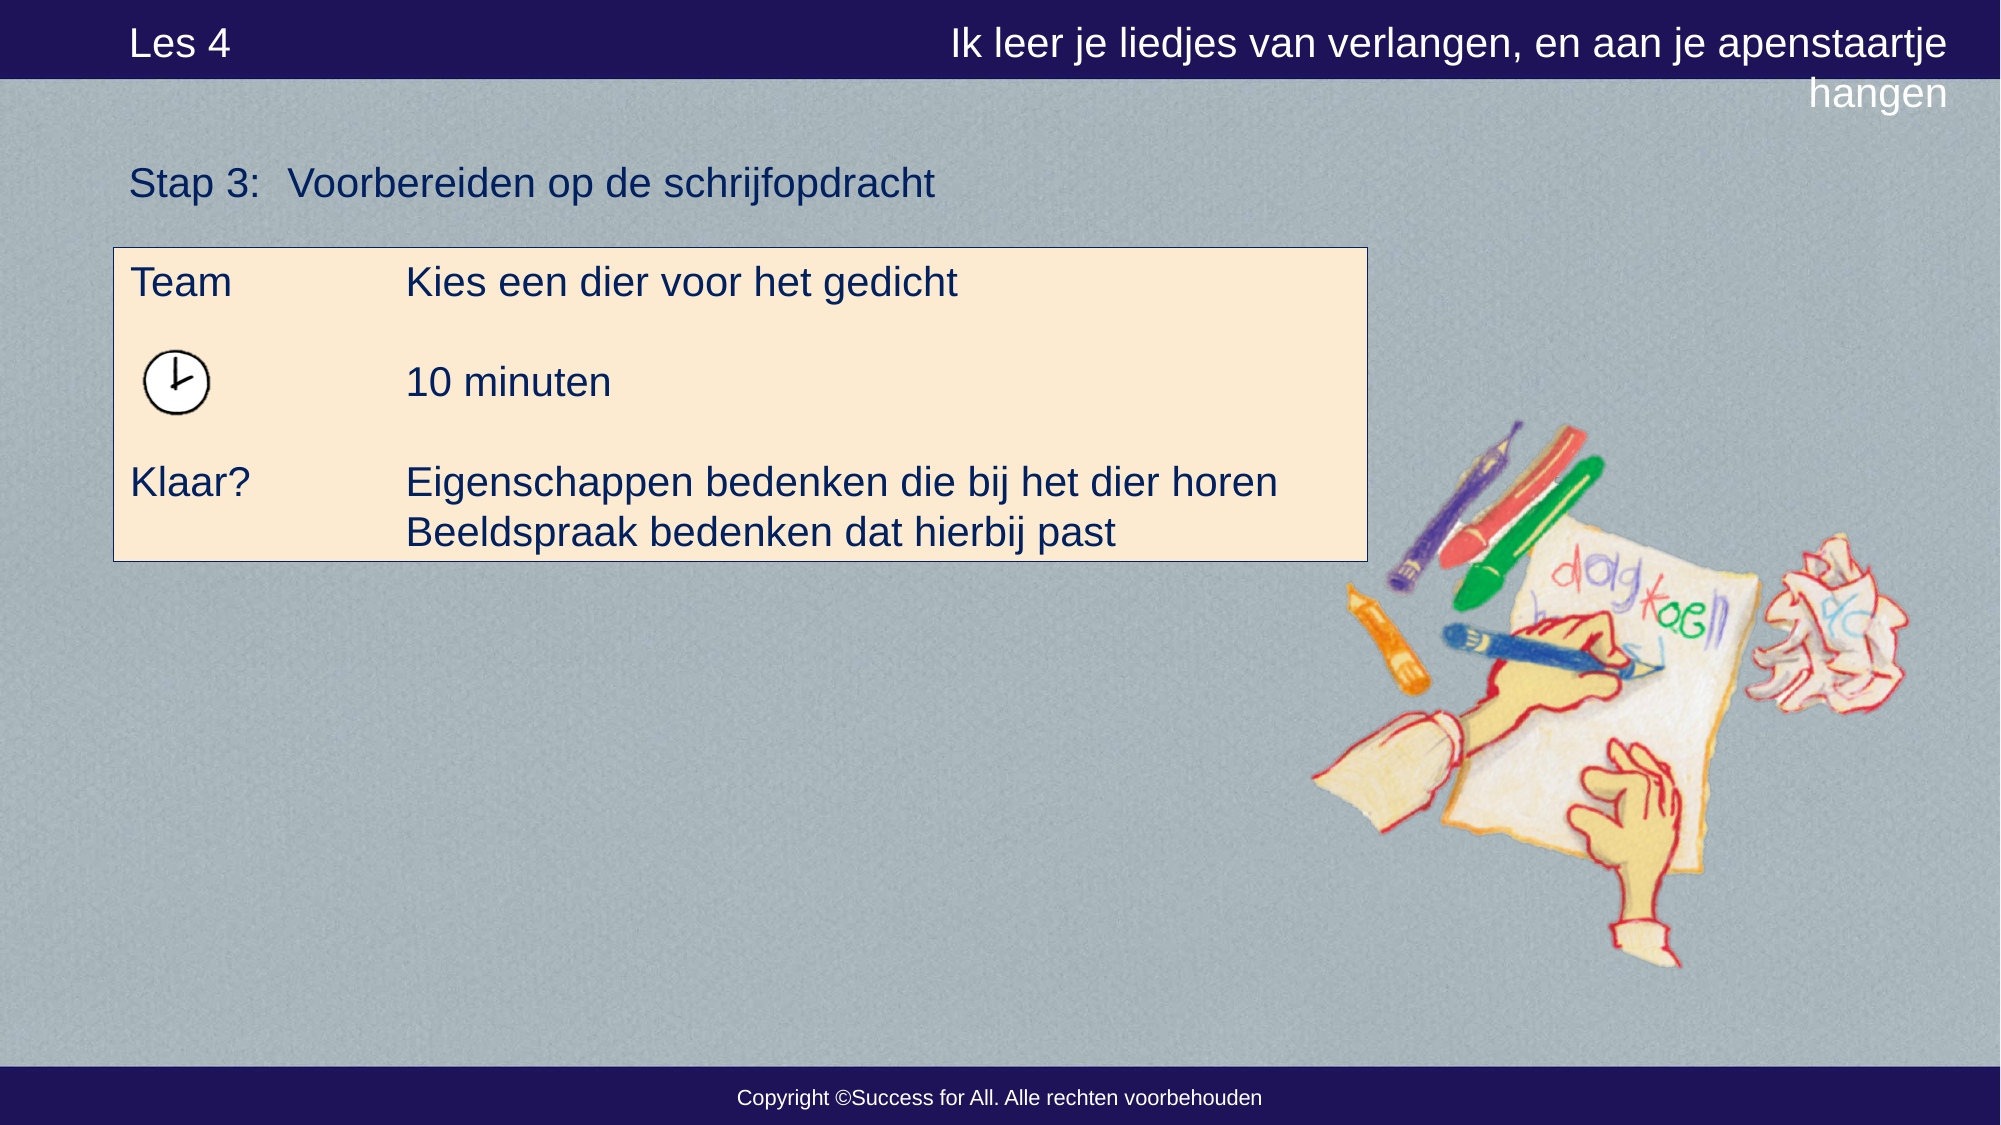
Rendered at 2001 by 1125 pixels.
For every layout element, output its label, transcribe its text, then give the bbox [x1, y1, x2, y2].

text_box Team Kies een dier voor het gedicht 10 minuten Klaar? Eigenschappen bedenken die bij het dier horen Beeldspraak bedenken dat hierbij past [113, 247, 1368, 562]
text_box Copyright ©Success for All. Alle rechten voorbehouden [0, 1076, 2000, 1125]
text_box Stap 3: Voorbereiden op de schrijfopdracht [113, 148, 1301, 214]
text_box Ik leer je liedjes van verlangen, en aan je apenstaartje hangen [786, 8, 1963, 123]
text_box Les 4 [114, 8, 354, 73]
picture [0, 0, 2001, 1125]
